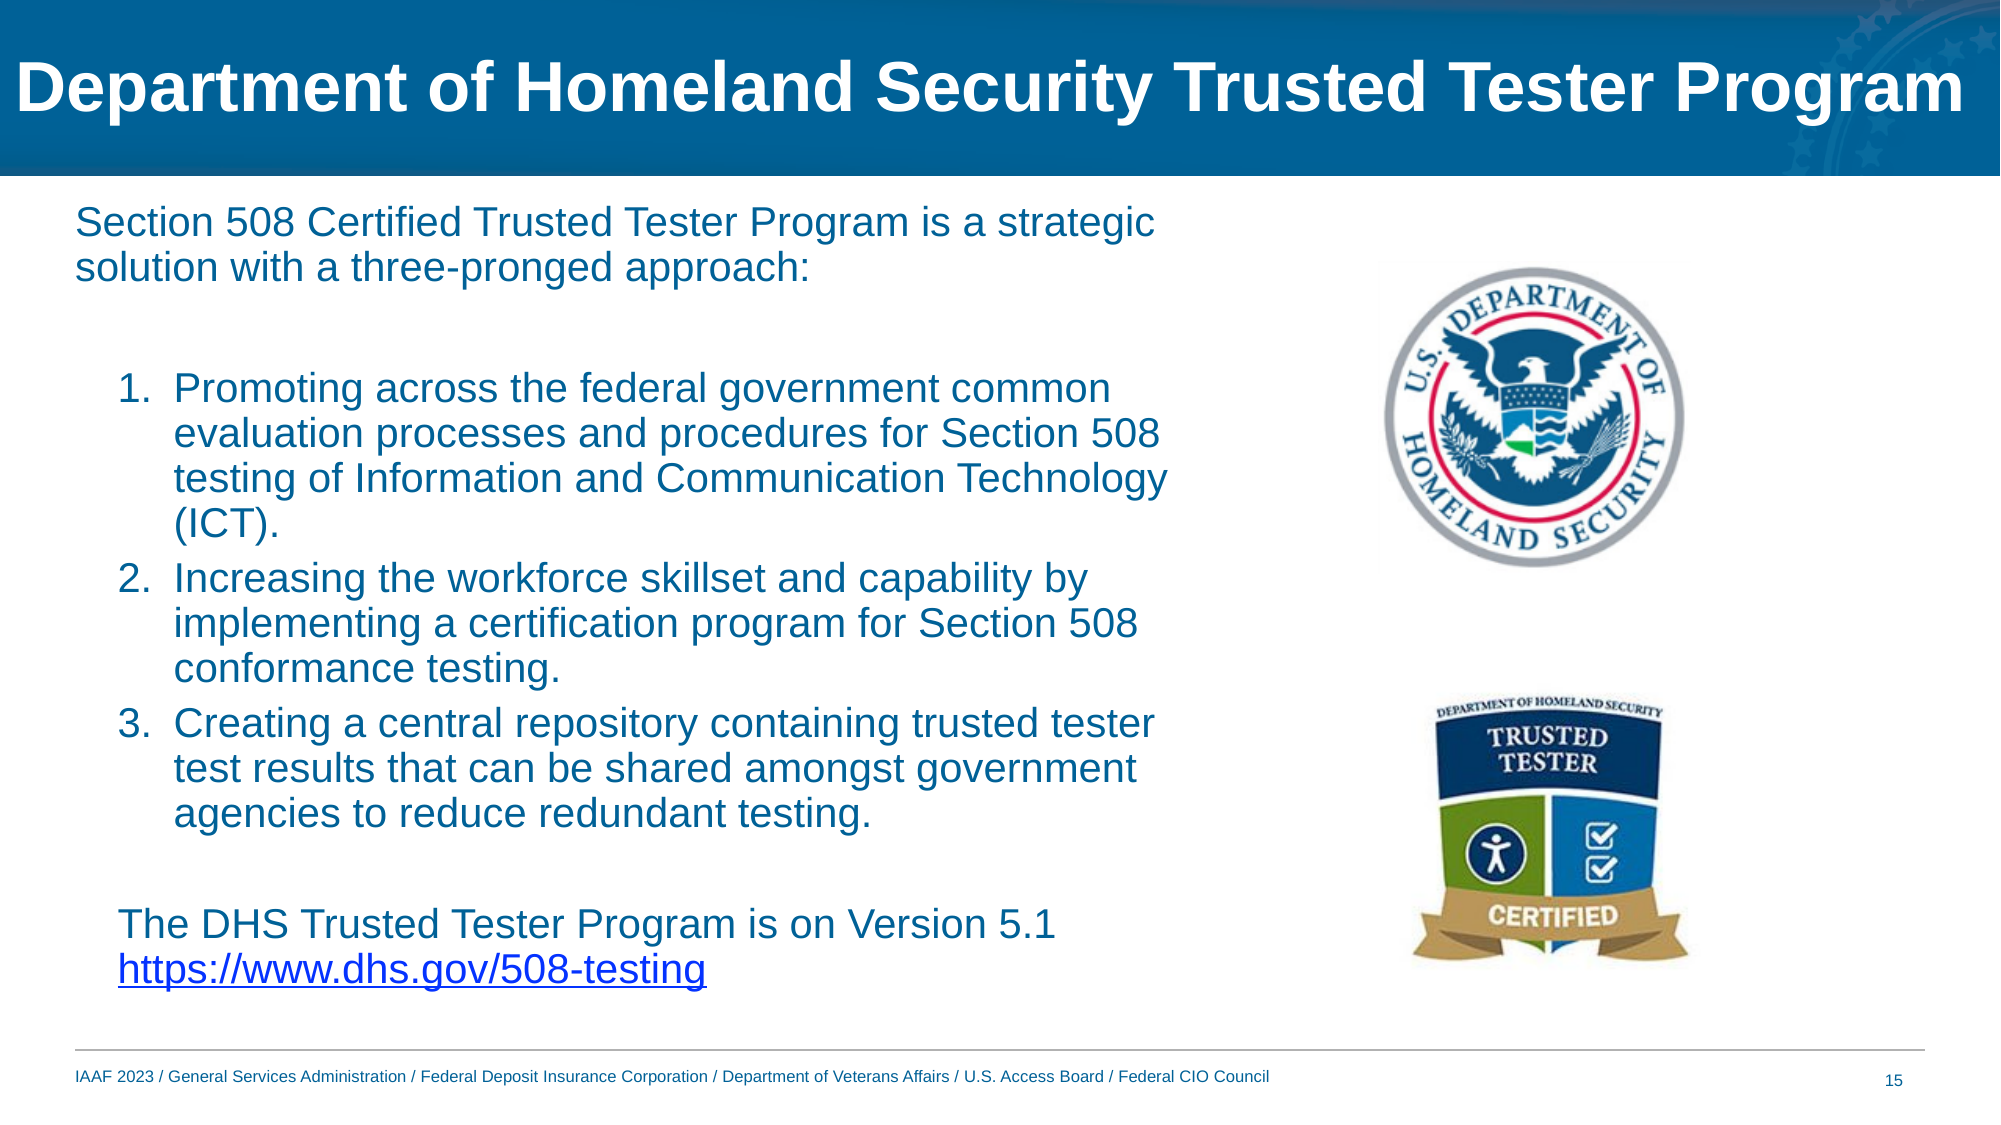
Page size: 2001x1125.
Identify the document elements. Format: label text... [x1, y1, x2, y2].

picture [0, 0, 2000, 150]
picture [1377, 261, 1691, 575]
list Section 508 Certified Trusted Tester Program is a strategic solution with a three-pronged approach: Promoting across the federal government common evaluation processes and procedures for Section 508 testing of Information and Communication Technology (ICT). Increasing the workforce skillset and capability by implementing a certification program for Section 508 conformance testing. Creating a central repository containing trusted tester test results that can be shared amongst government agencies to reduce redundant testing. The DHS Trusted Tester Program is on Version 5.1 https://www.dhs.gov/508-testing [60, 192, 1192, 1003]
picture [1337, 643, 1768, 974]
title Department of Homeland Security Trusted Tester Program [15, 42, 2000, 238]
picture [0, 168, 15, 176]
